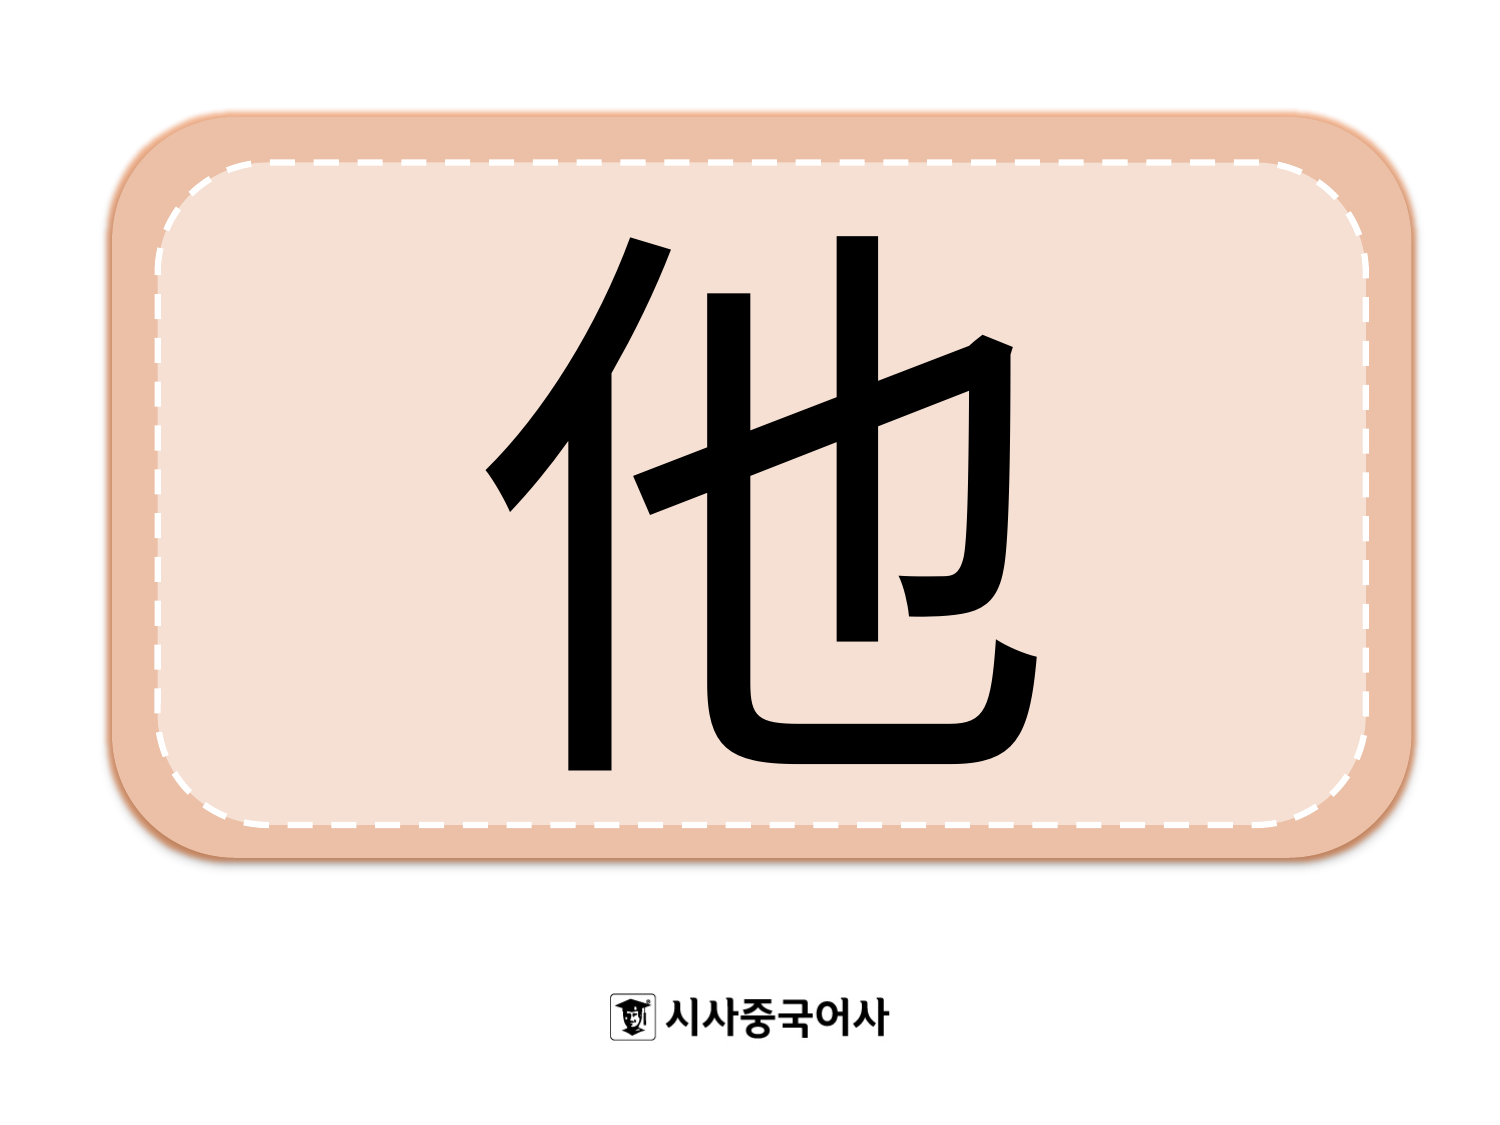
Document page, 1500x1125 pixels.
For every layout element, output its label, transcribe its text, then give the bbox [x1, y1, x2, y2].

text_box 他 [162, 160, 1371, 824]
picture [602, 987, 898, 1047]
